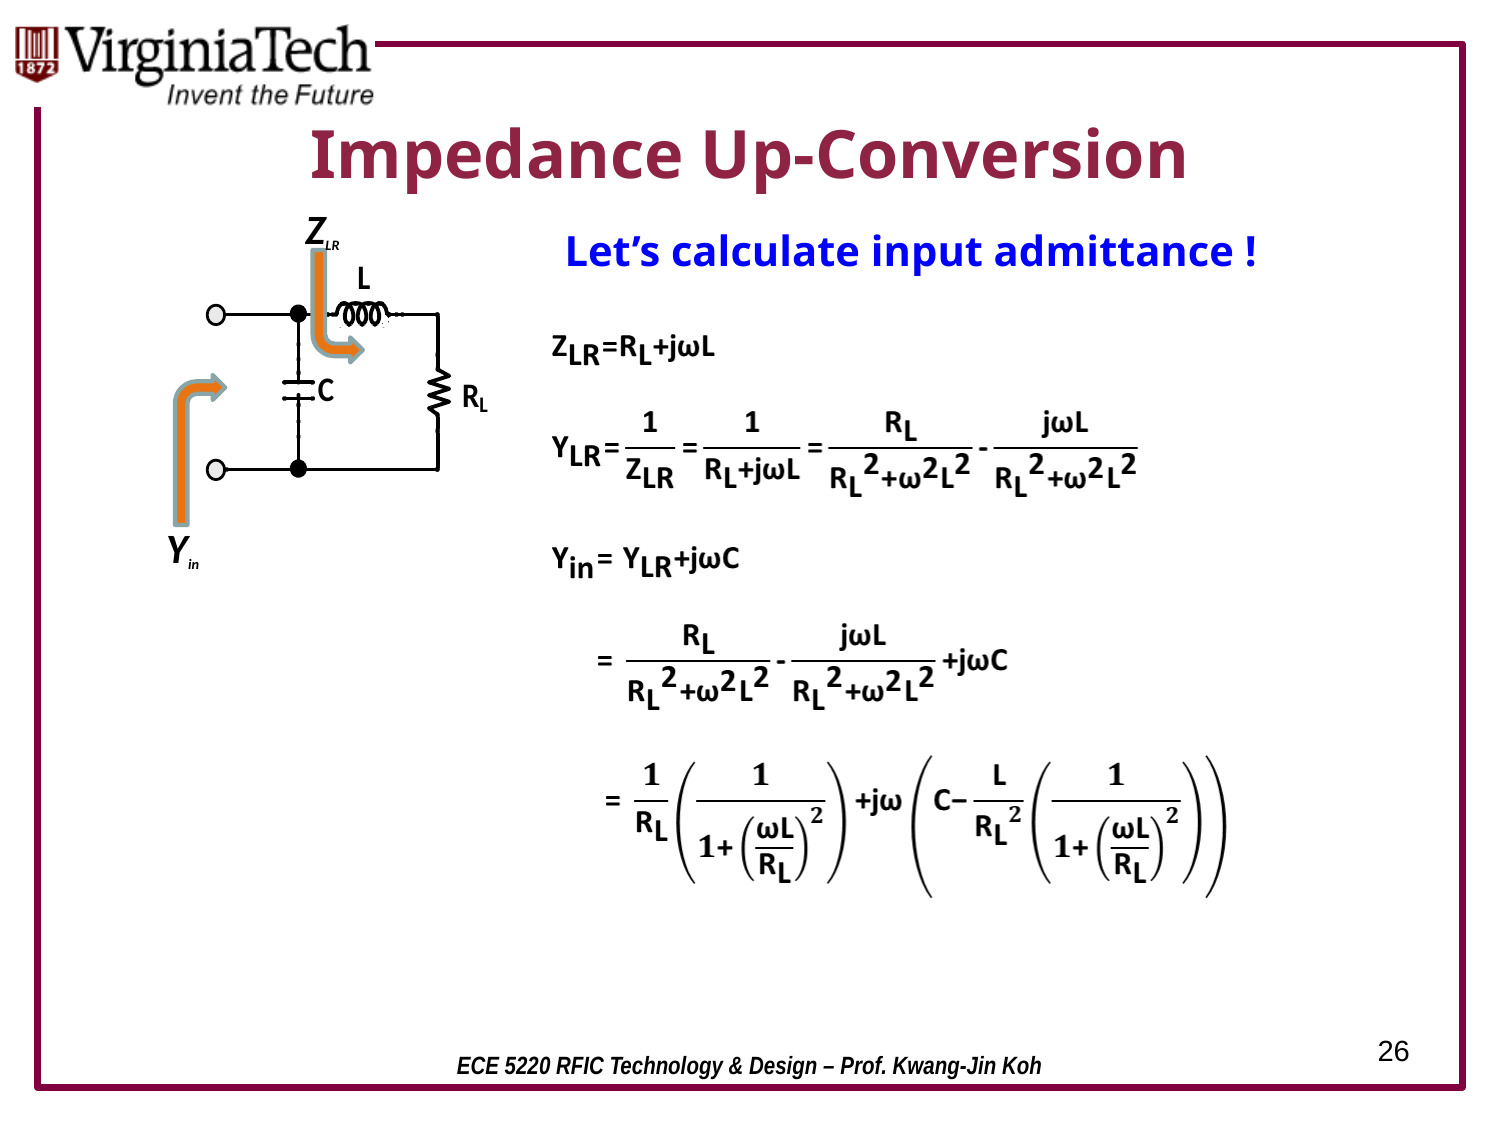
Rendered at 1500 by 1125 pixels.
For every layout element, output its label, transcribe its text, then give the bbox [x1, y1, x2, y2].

text_box Yin [151, 514, 277, 580]
text_box [537, 316, 1363, 913]
slide_number 26 [1074, 1024, 1425, 1103]
text_box ZLR [290, 195, 416, 248]
text_box [172, 379, 194, 514]
text_box Let’s calculate input admittance ! [549, 217, 1298, 282]
picture [15, 24, 375, 107]
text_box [199, 249, 526, 489]
title Impedance Up-Conversion [75, 104, 1425, 213]
